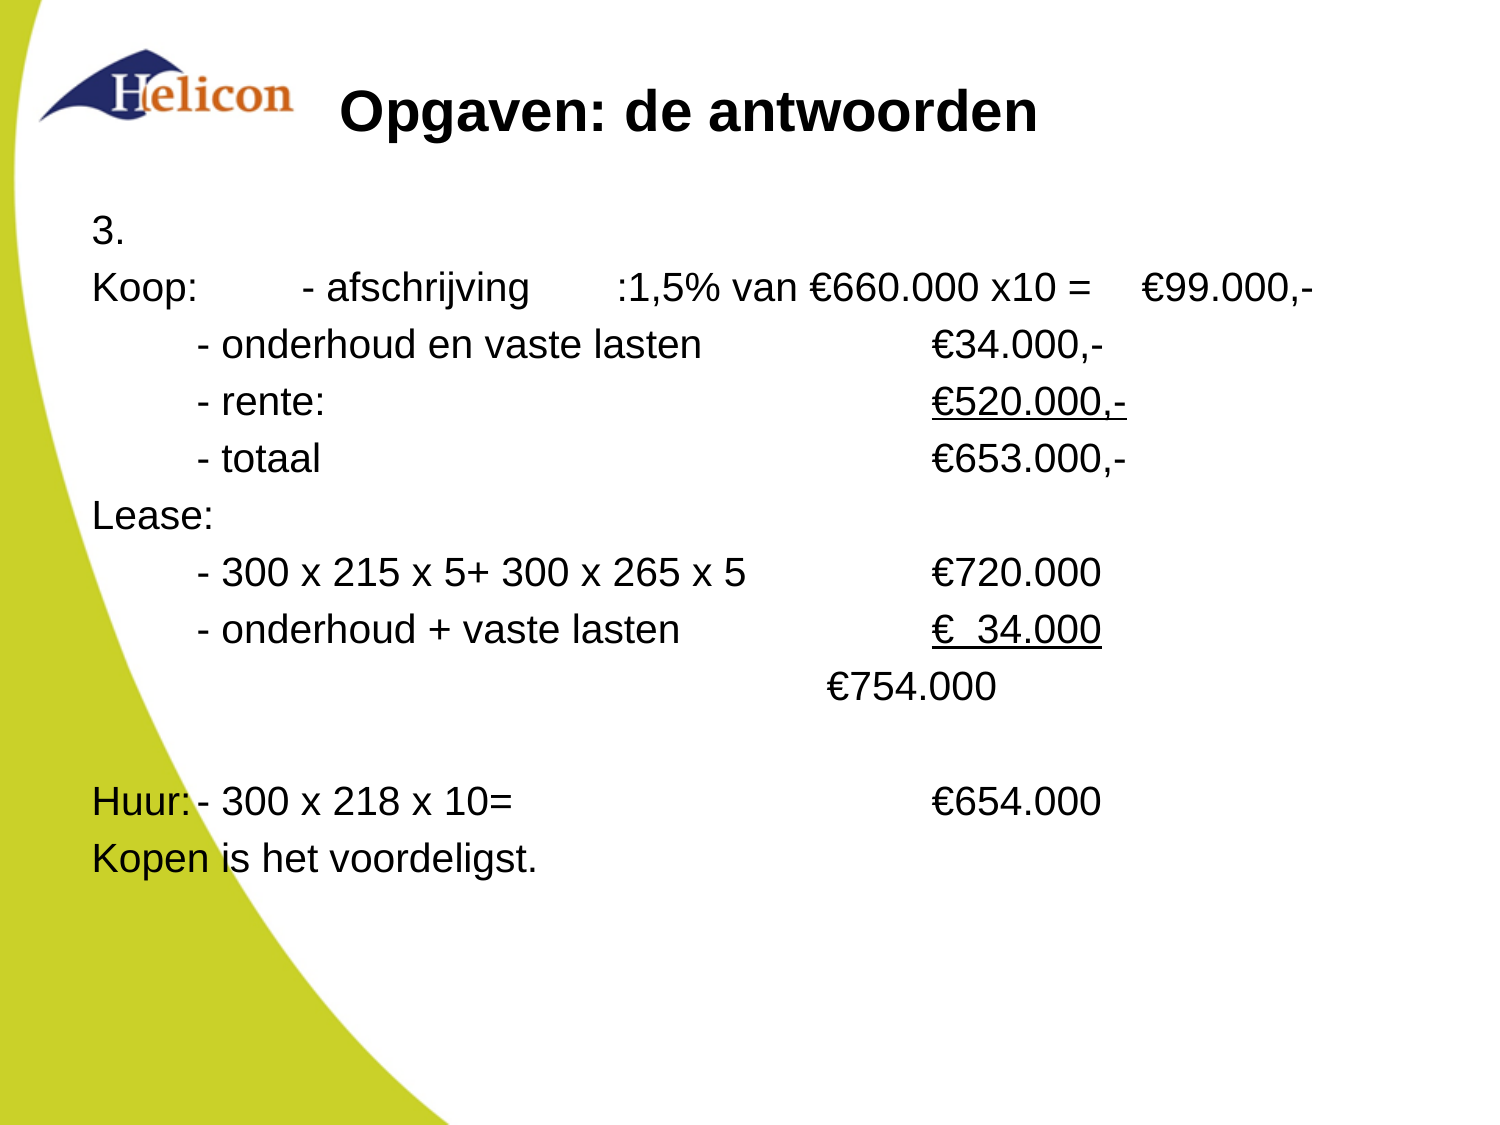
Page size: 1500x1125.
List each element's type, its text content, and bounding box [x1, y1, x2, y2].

title Opgaven: de antwoorden [324, 54, 1415, 161]
picture [0, 0, 1500, 1125]
list 3. Koop: - afschrijving :1,5% van €660.000 x10 = €99.000,- - onderhoud en vaste lasten €34.000,- - rente: €520.000,- - totaal €653.000,- Lease: - 300 x 215 x 5+ 300 x 265 x 5 €720.000 - onderhoud + vaste lasten € 34.000 €754.000 Huur: - 300 x 218 x 10= €654.000 Kopen is het voordeligst. [76, 196, 1471, 905]
